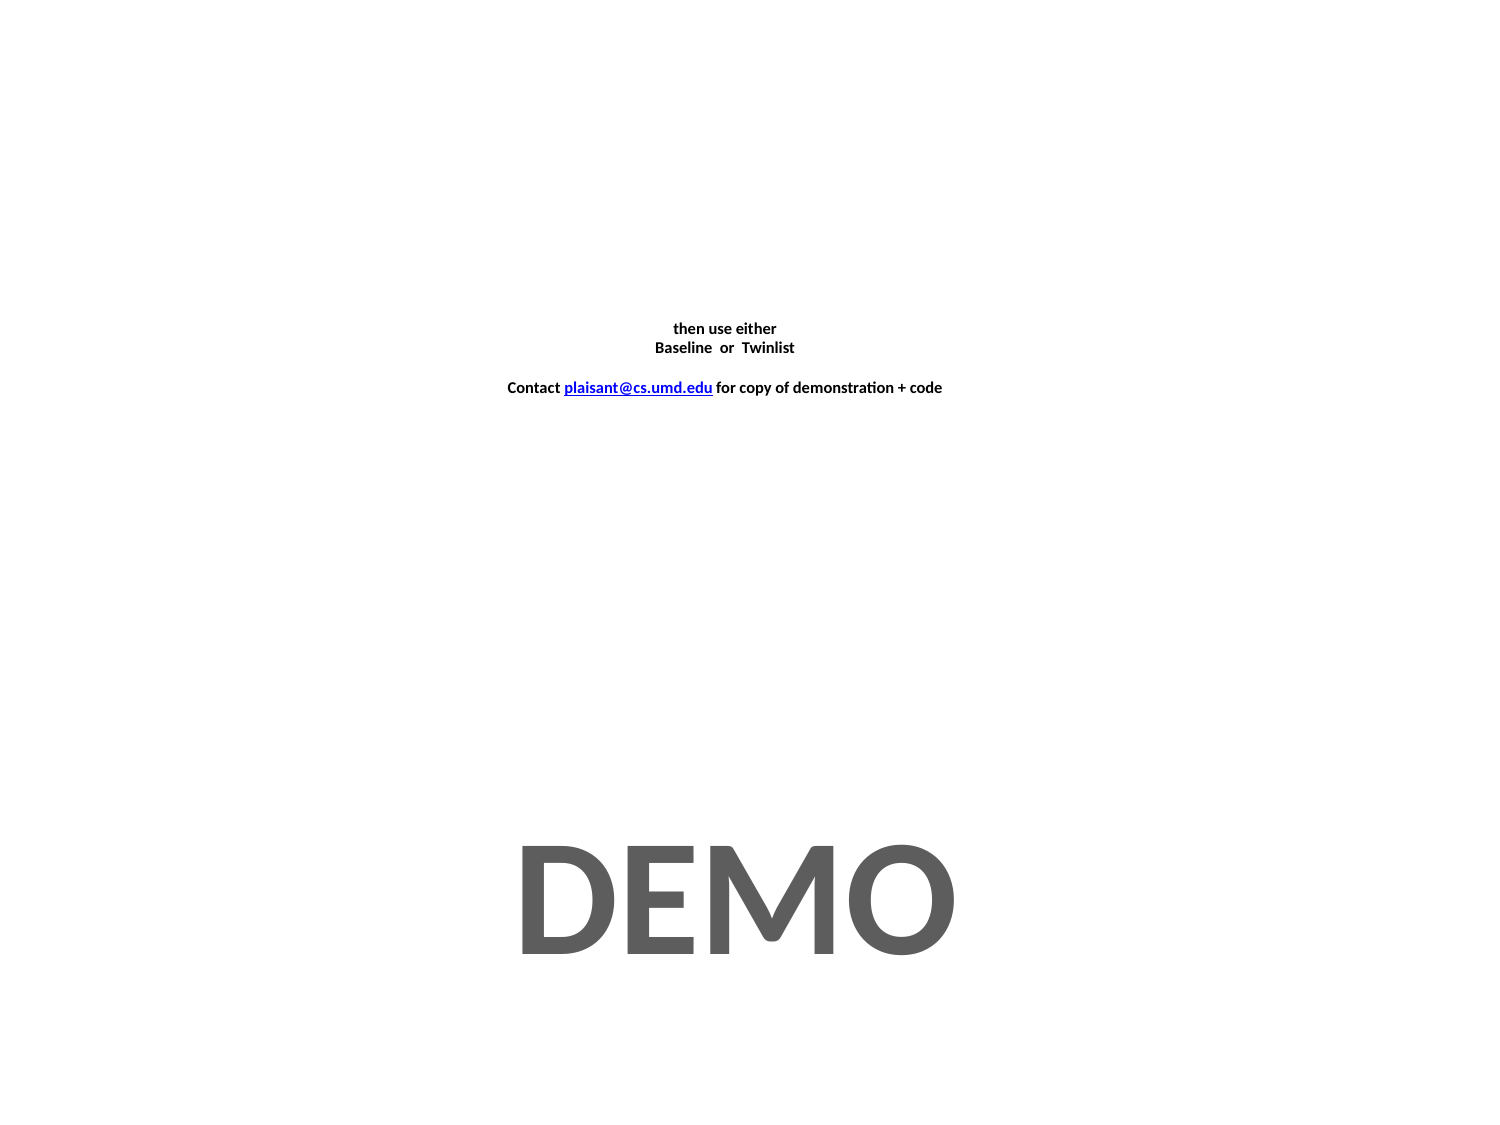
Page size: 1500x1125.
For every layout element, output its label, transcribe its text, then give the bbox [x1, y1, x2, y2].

title then use either Baseline or Twinlist Contact plaisant@cs.umd.edu for copy of demonstration + code [50, 289, 1400, 445]
text_box DEMO [144, 780, 1328, 996]
